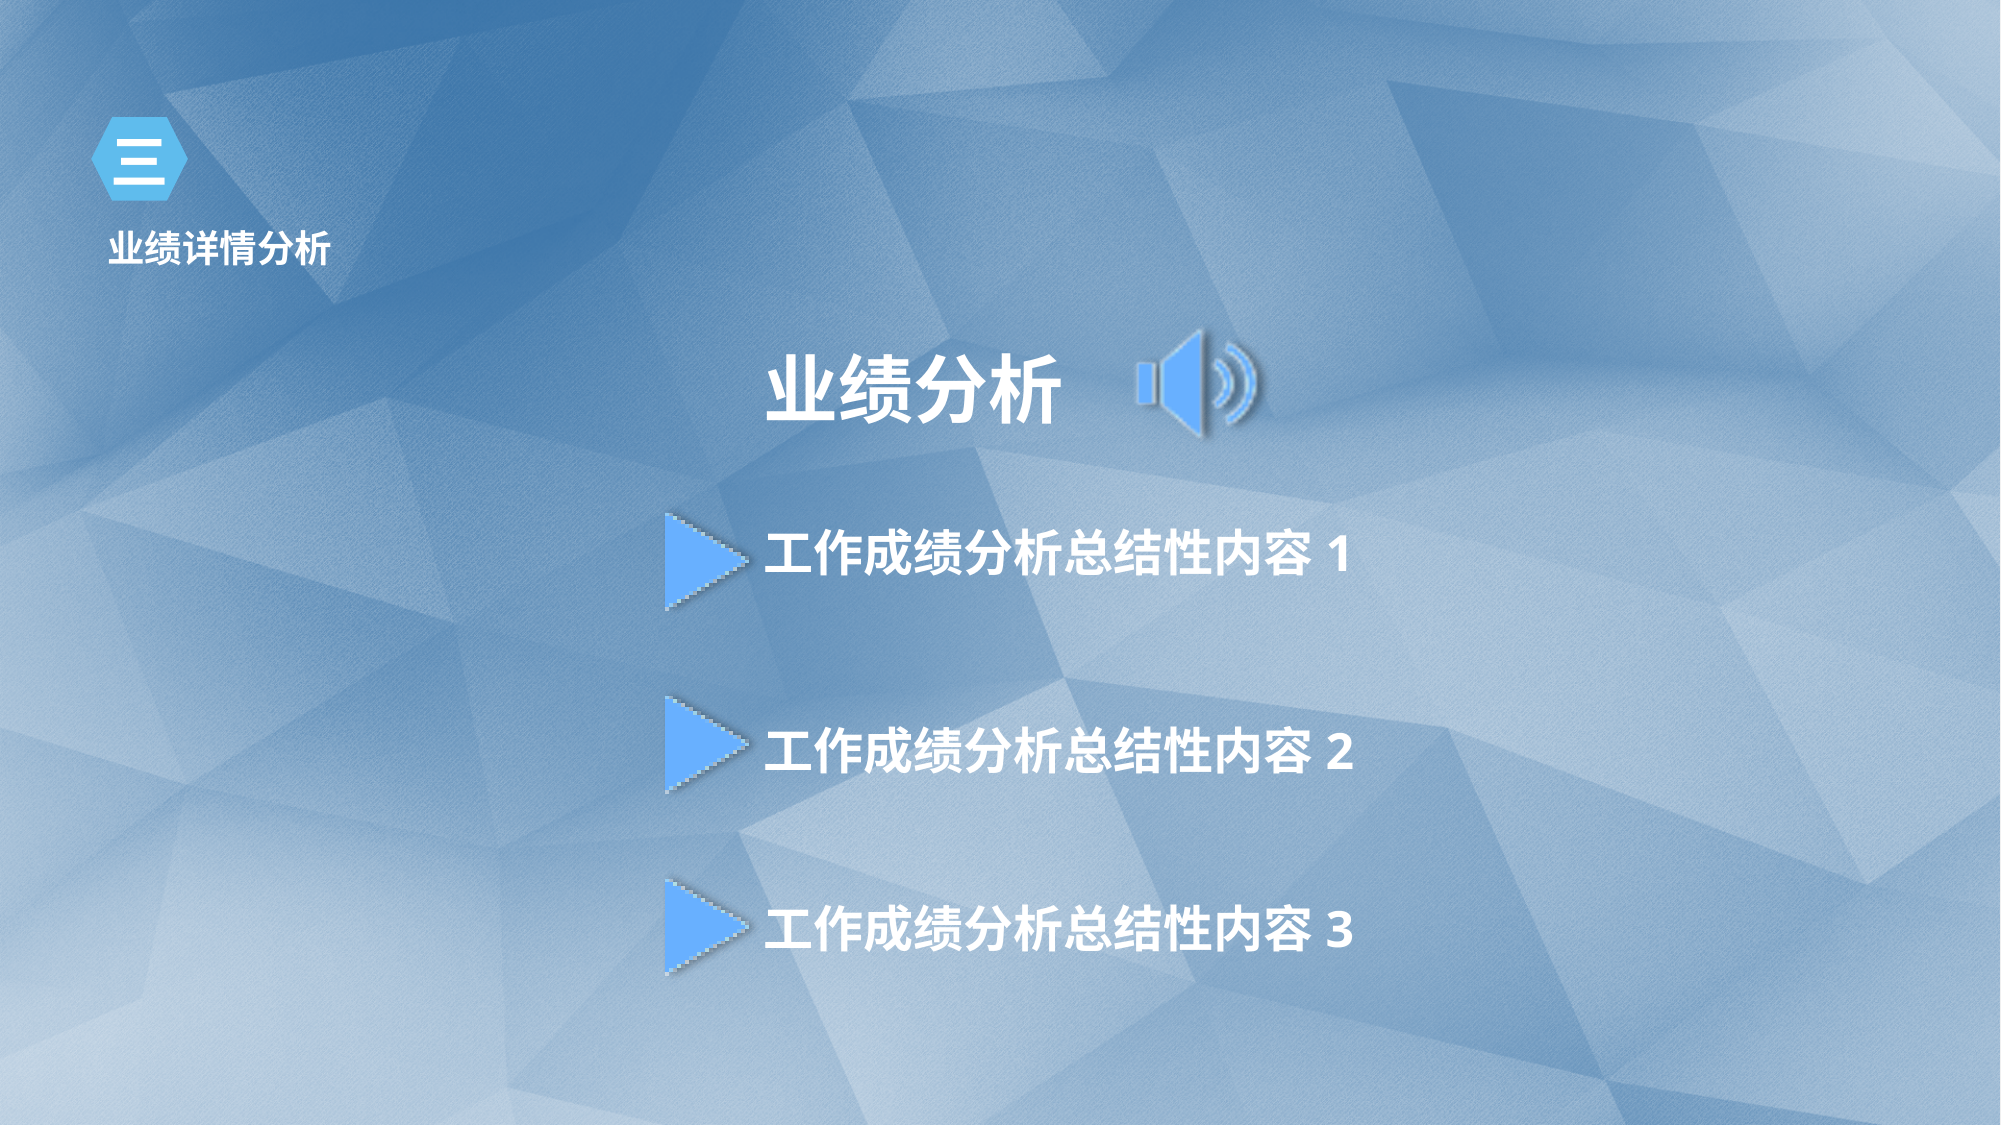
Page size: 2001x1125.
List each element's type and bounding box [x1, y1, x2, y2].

picture [0, 0, 2001, 1125]
text_box [92, 118, 187, 200]
